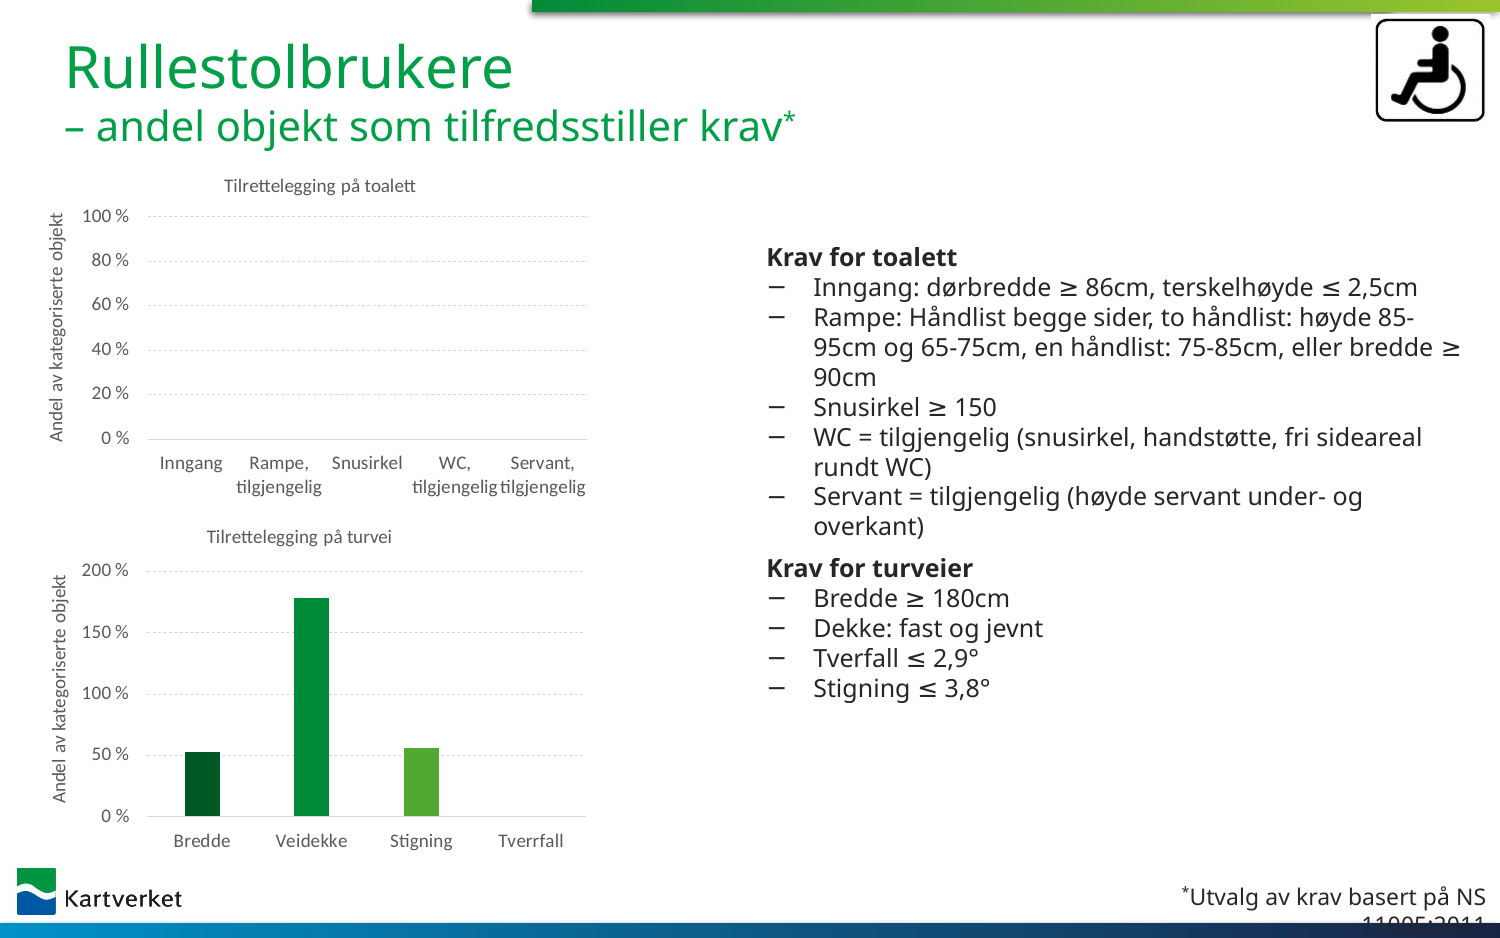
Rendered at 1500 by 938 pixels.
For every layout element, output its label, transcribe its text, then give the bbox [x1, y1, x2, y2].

picture [1371, 13, 1491, 127]
text_box Rullestolbrukere – andel objekt som tilfredsstiller krav* [49, 14, 1431, 158]
picture [41, 166, 598, 505]
picture [41, 520, 597, 859]
text_box Krav for toalett Inngang: dørbredde ≥ 86cm, terskelhøyde ≤ 2,5cm Rampe: Håndlist begge sider, to håndlist: høyde 85-95cm og 65-75cm, en håndlist: 75-85cm, eller bredde ≥ 90cm Snusirkel ≥ 150 WC = tilgjengelig (snusirkel, handstøtte, fri sideareal rundt WC) Servant = tilgjengelig (høyde servant under- og overkant) [751, 234, 1483, 545]
text_box *Utvalg av krav basert på NS 11005:2011 [1068, 873, 1500, 938]
text_box Krav for turveier Bredde ≥ 180cm Dekke: fast og jevnt Tverfall ≤ 2,9° Stigning ≤ 3,8° [751, 545, 1483, 710]
